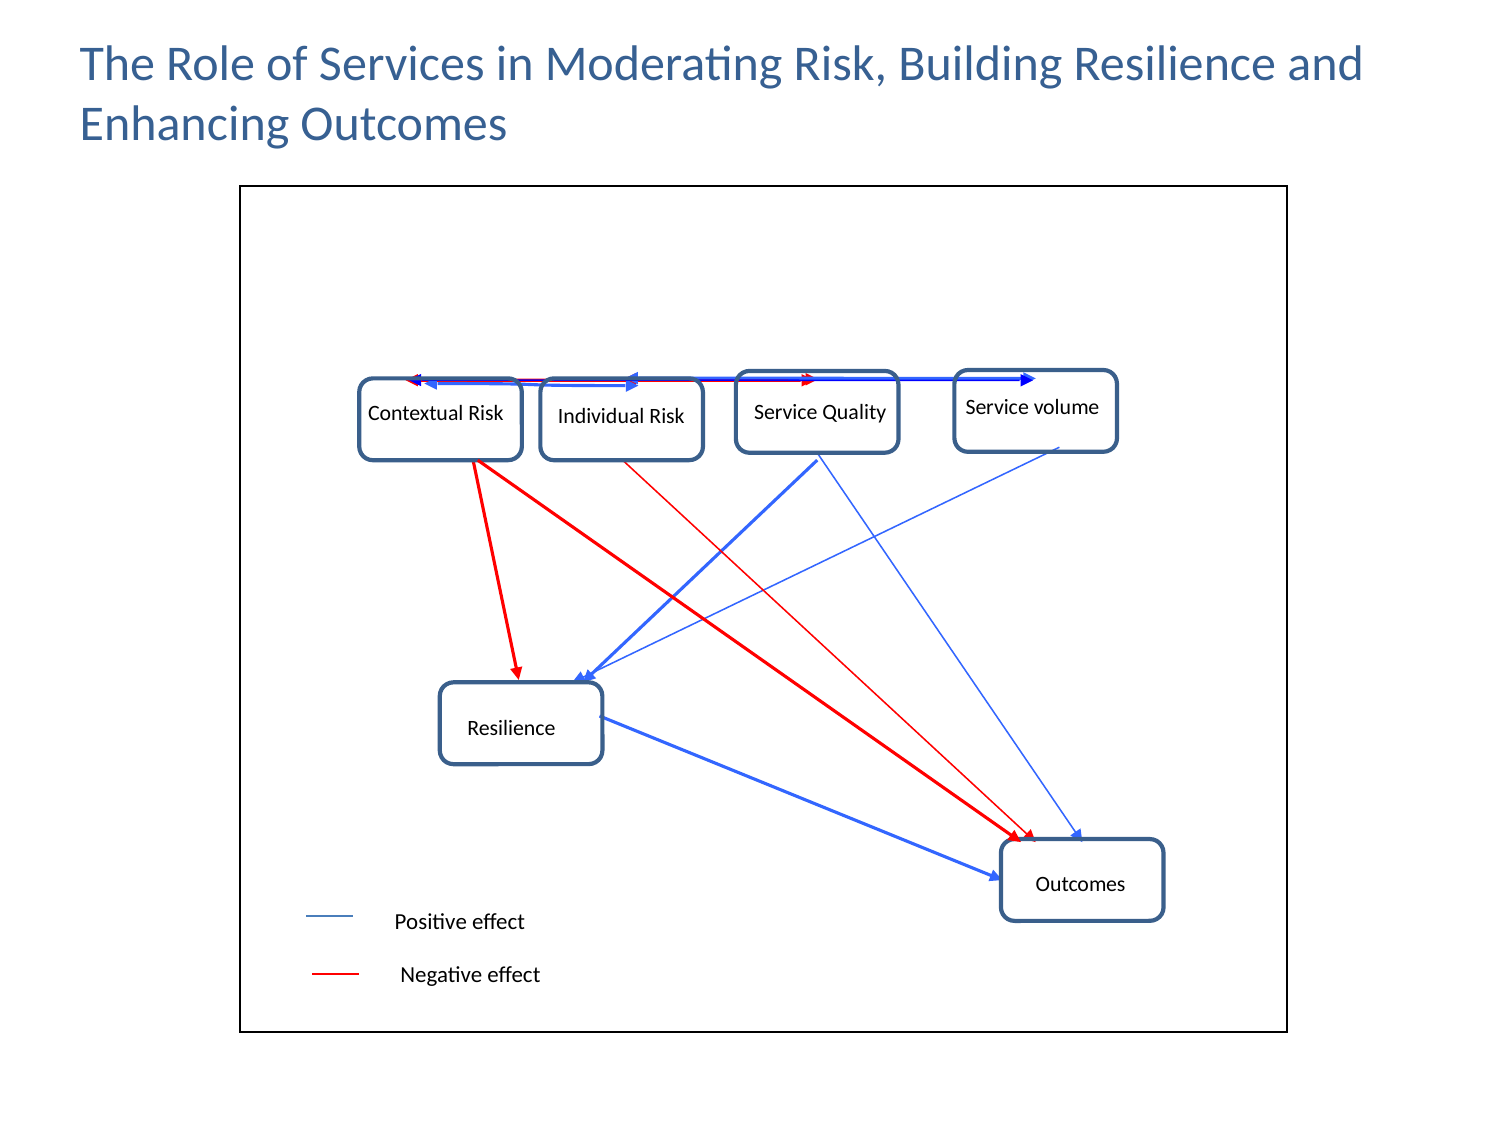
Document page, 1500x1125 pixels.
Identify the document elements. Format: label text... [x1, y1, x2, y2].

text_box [529, 277, 533, 492]
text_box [239, 185, 1288, 1033]
text_box The Role of Services in Moderating Risk, Building Resilience and Enhancing Outcomes [64, 22, 1447, 158]
